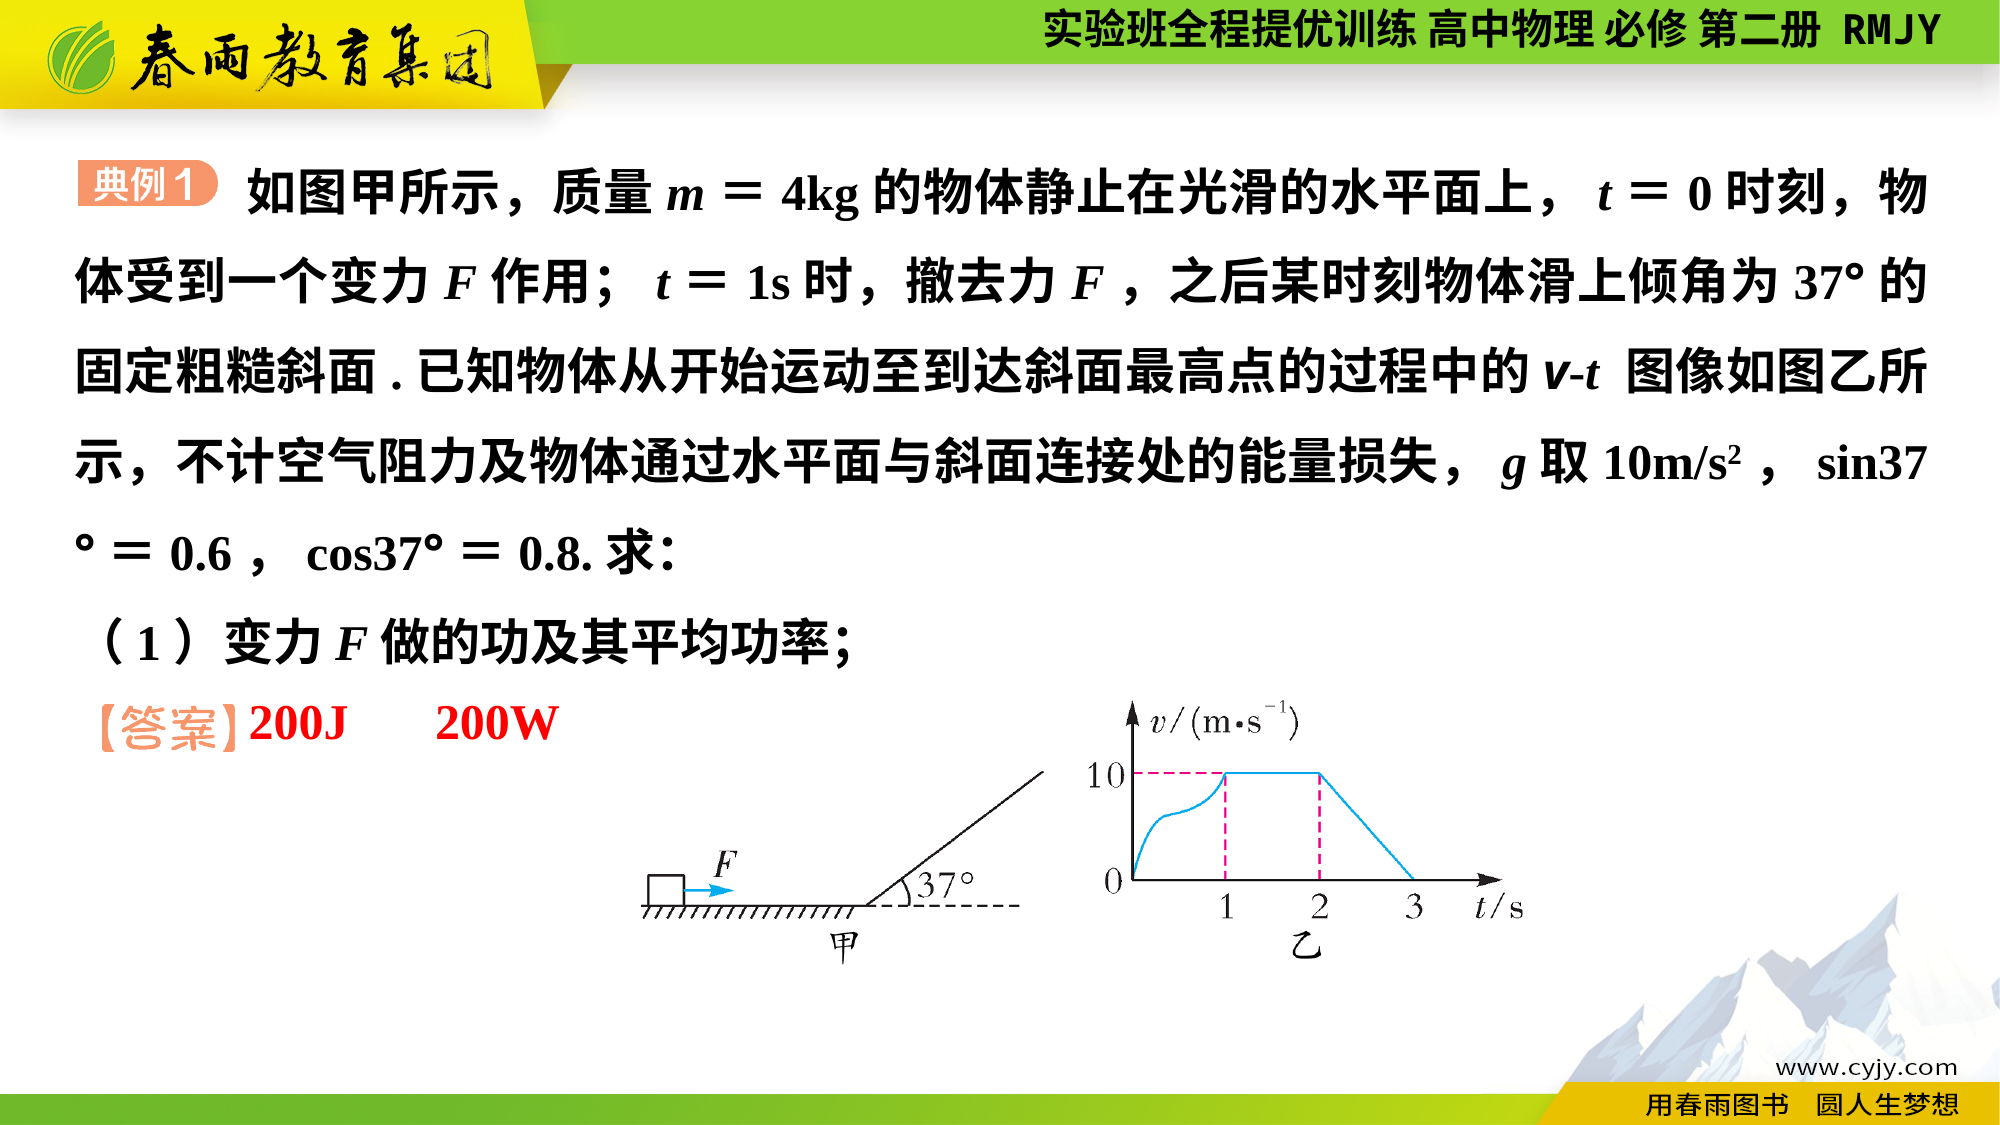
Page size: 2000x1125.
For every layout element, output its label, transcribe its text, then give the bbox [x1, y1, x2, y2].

list 如图甲所示，质量m＝4kg的物体静止在光滑的水平面上，t＝0时刻，物体受到一个变力F作用；t＝1s时，撤去力F，之后某时刻物体滑上倾角为37°的固定粗糙斜面.已知物体从开始运动至到达斜面最高点的过程中的v-t 图像如图乙所示，不计空气阻力及物体通过水平面与斜面连接处的能量损失，g取10m/s2，sin37°＝0.6，cos37°＝0.8.求： （1）变力F做的功及其平均功率； [59, 122, 1944, 683]
picture [0, 0, 2000, 1125]
text_box 200J 200W [233, 682, 575, 757]
